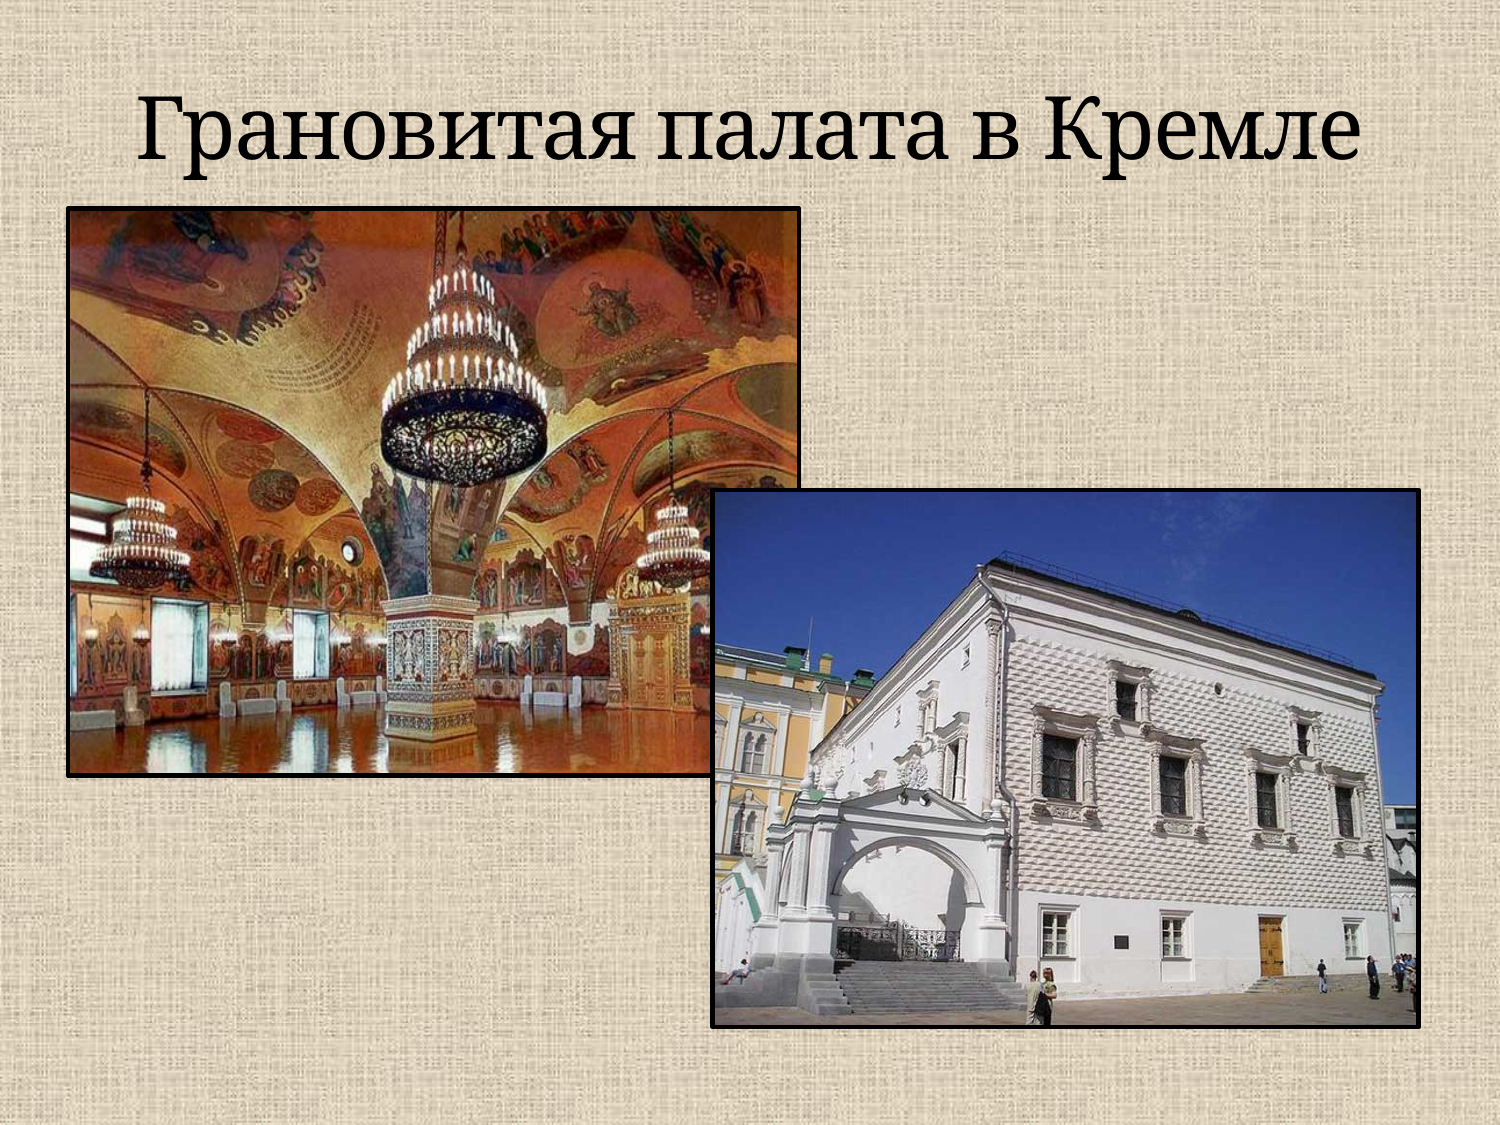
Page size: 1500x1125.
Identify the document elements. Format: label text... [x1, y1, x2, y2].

picture [0, 0, 1500, 1125]
title Грановитая палата в Кремле [74, 24, 1425, 225]
